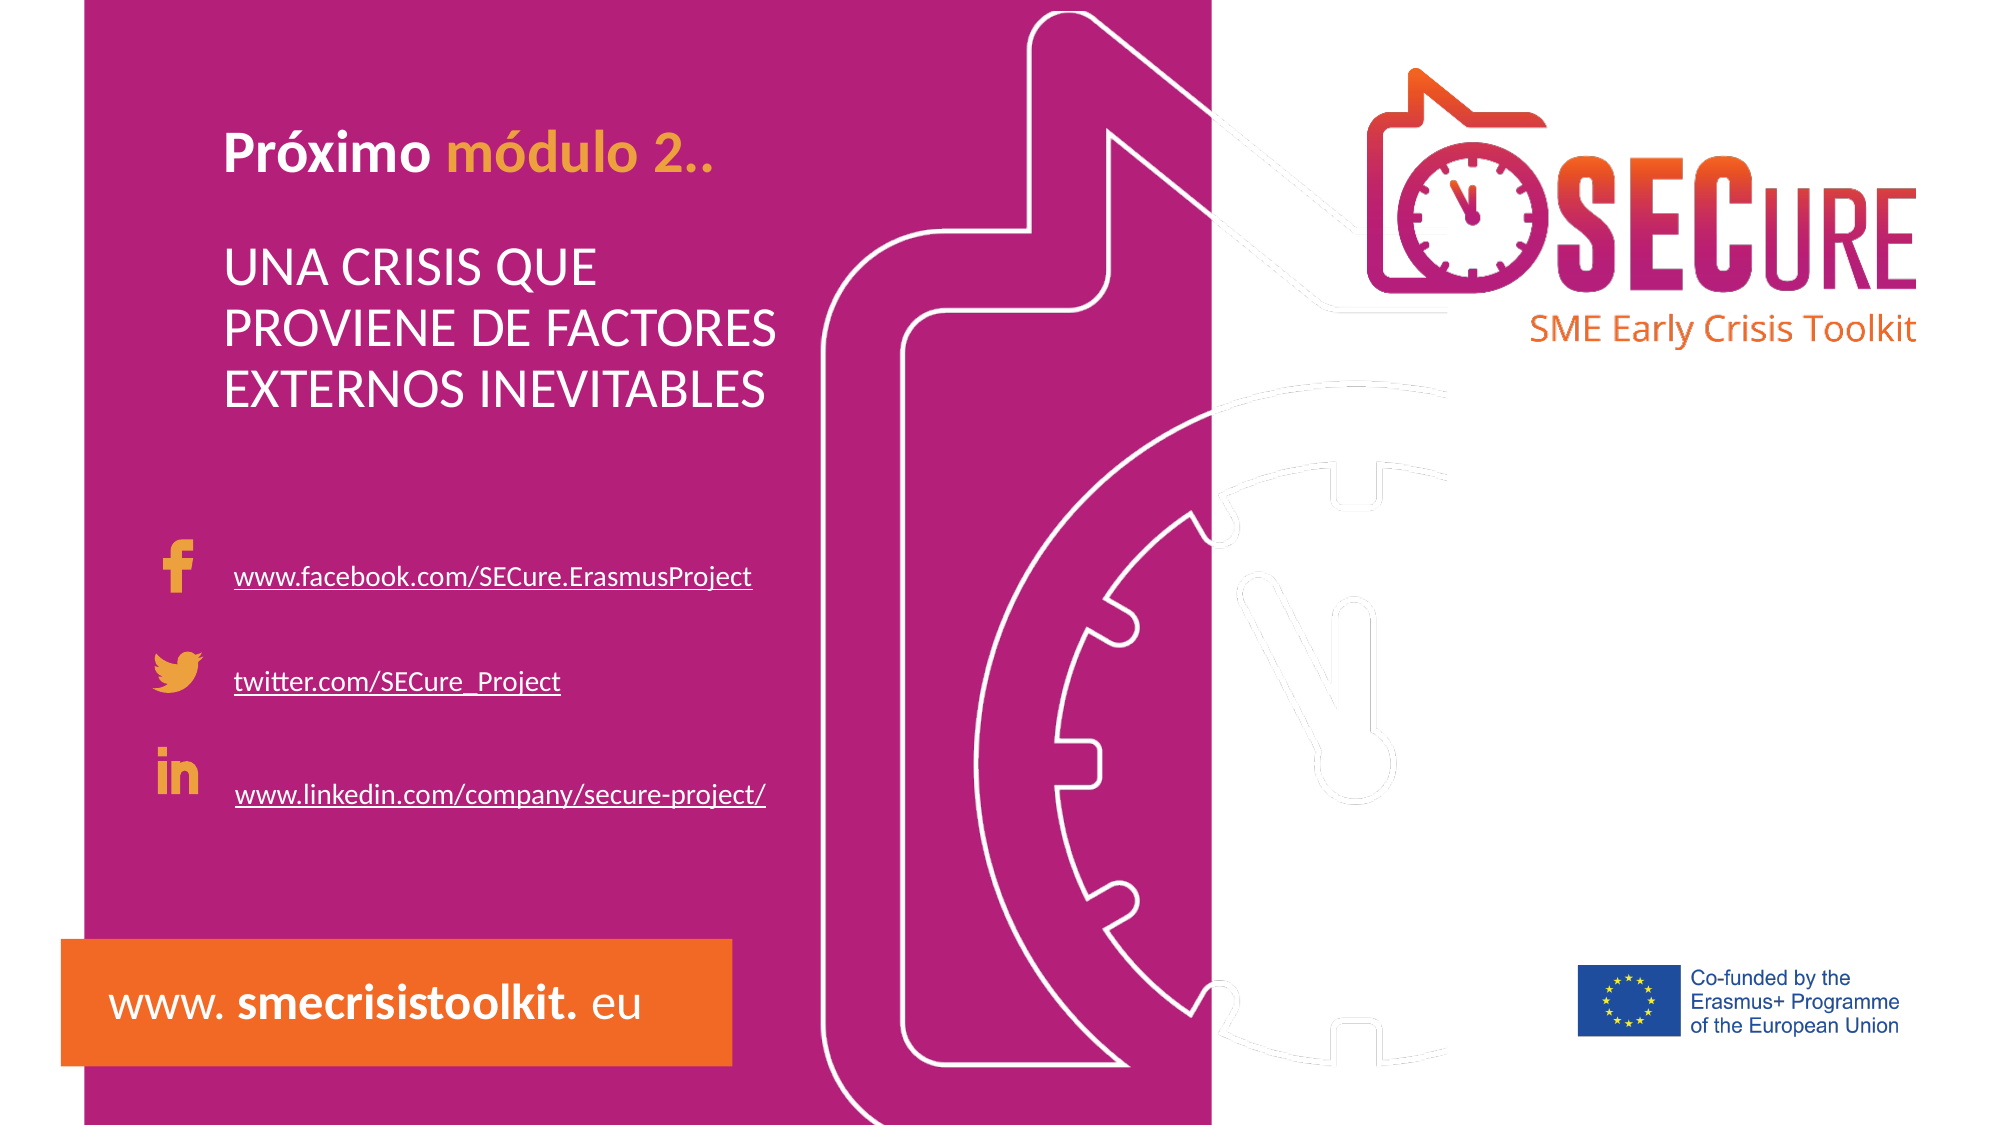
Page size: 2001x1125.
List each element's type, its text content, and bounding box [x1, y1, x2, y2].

text_box [152, 650, 207, 694]
list www.linkedin.com/company/secure-project/ [219, 748, 789, 842]
text_box [163, 539, 194, 593]
list www.facebook.com/SECure.ErasmusProject [218, 540, 853, 614]
list www. smecrisistoolkit. eu [93, 942, 683, 1063]
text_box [157, 746, 199, 795]
list UNA CRISIS QUE PROVIENE DE FACTORES EXTERNOS INEVITABLES [208, 229, 798, 433]
picture [537, 11, 1916, 1125]
list Próximo módulo 2.. [208, 83, 733, 222]
list twitter.com/SECure_Project [218, 642, 828, 722]
